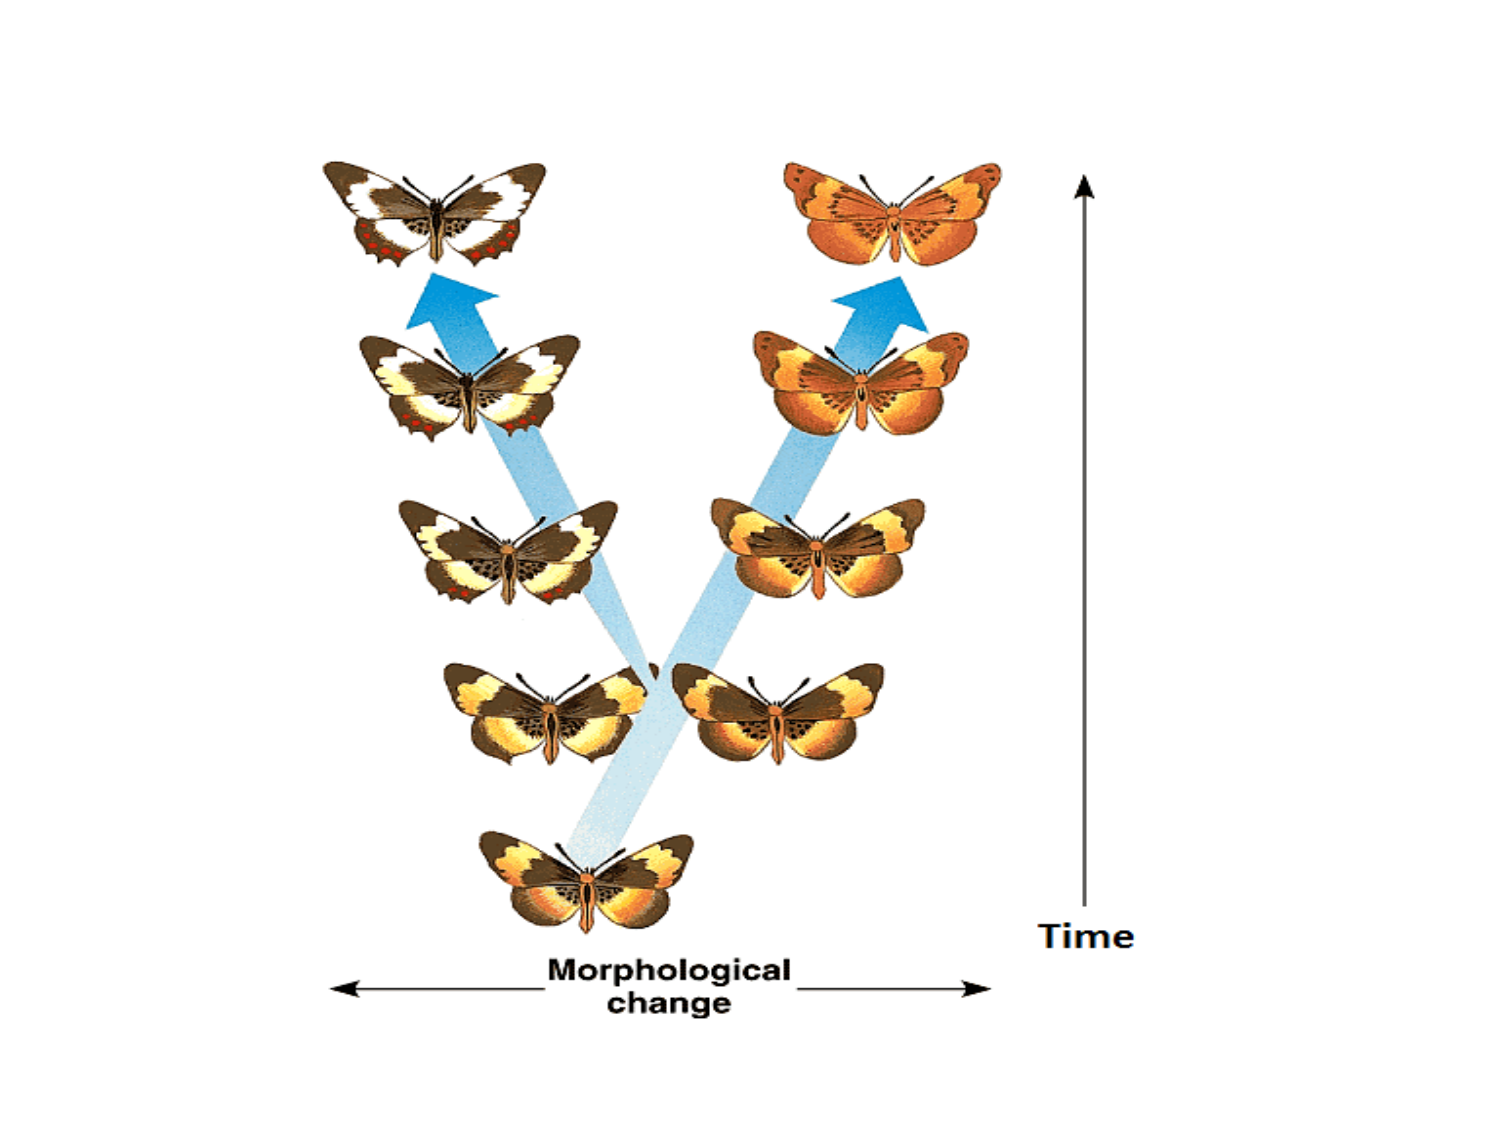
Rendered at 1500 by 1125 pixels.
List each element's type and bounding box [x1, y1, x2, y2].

picture [288, 138, 1212, 1057]
